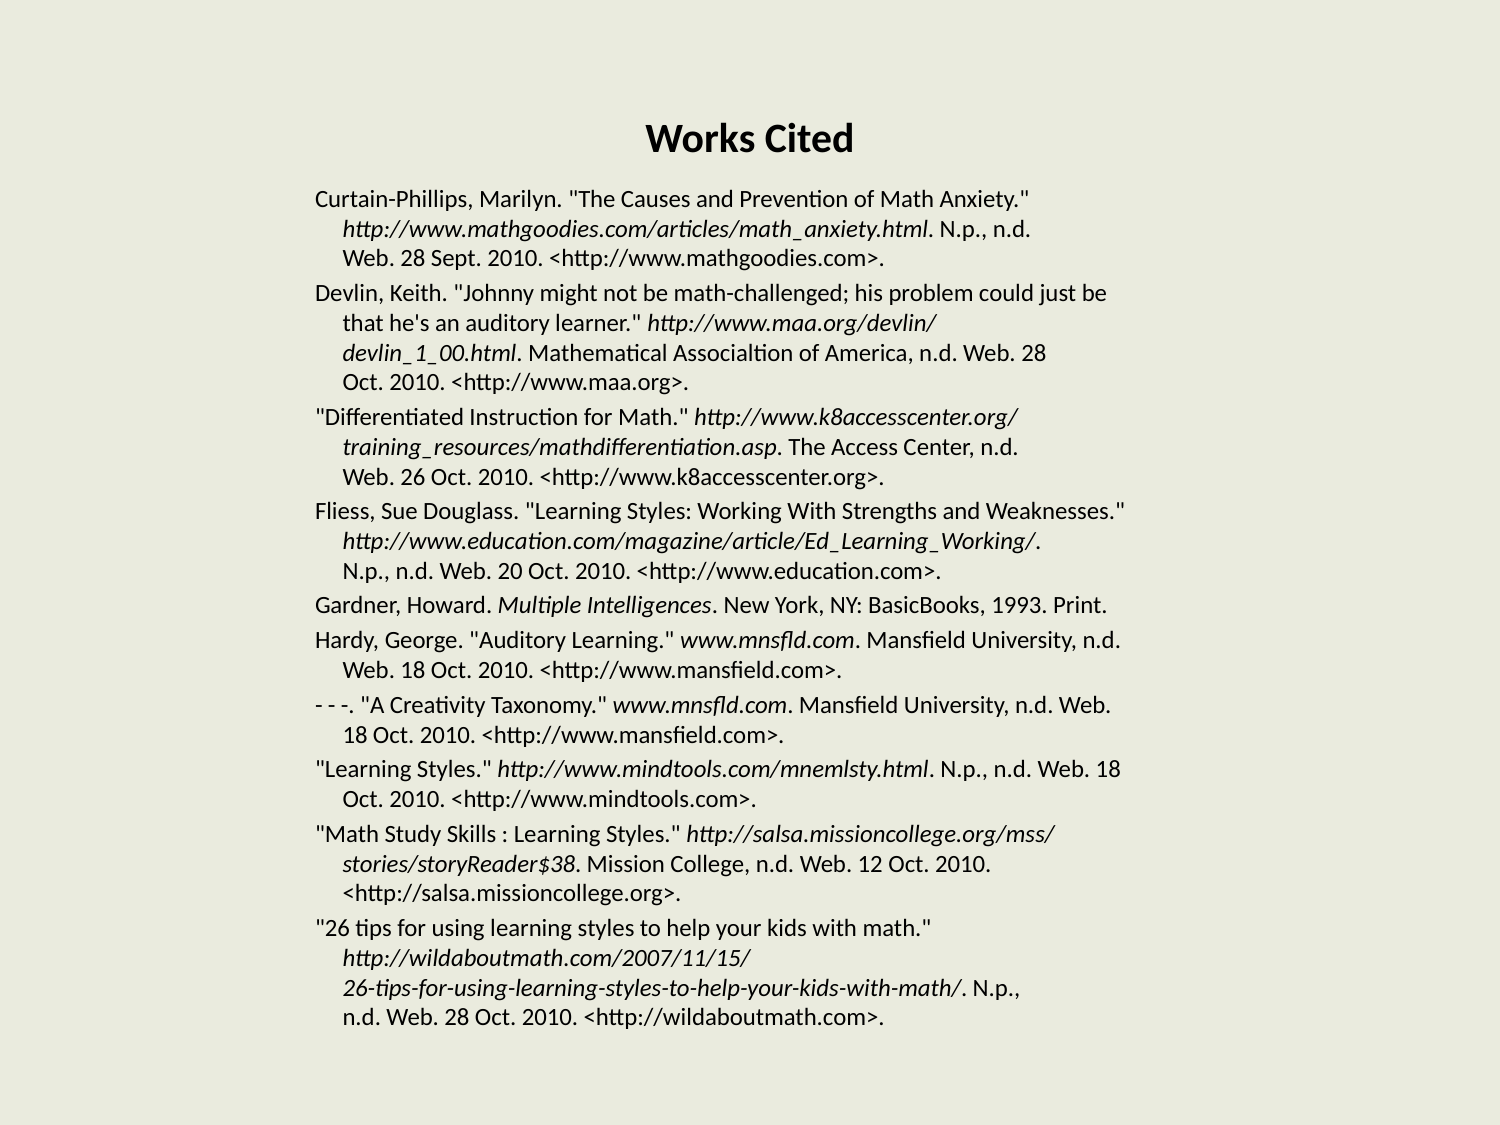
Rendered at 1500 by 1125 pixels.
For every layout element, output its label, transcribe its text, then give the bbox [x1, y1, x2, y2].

title Works Cited [300, 75, 1200, 168]
list Curtain-Phillips, Marilyn. "The Causes and Prevention of Math Anxiety." http://www.mathgoodies.com/articles/math_anxiety.html. N.p., n.d. Web. 28 Sept. 2010. <http://www.mathgoodies.com>. Devlin, Keith. "Johnny might not be math-challenged; his problem could just be that he's an auditory learner." http://www.maa.org/devlin/ devlin_1_00.html. Mathematical Associaltion of America, n.d. Web. 28 Oct. 2010. <http://www.maa.org>. "Differentiated Instruction for Math." http://www.k8accesscenter.org/ training_resources/mathdifferentiation.asp. The Access Center, n.d. Web. 26 Oct. 2010. <http://www.k8accesscenter.org>. Fliess, Sue Douglass. "Learning Styles: Working With Strengths and Weaknesses." http://www.education.com/magazine/article/Ed_Learning_Working/. N.p., n.d. Web. 20 Oct. 2010. <http://www.education.com>. Gardner, Howard. Multiple Intelligences. New York, NY: BasicBooks, 1993. Print. Hardy, George. "Auditory Learning." www.mnsfld.com. Mansfield University, n.d. Web. 18 Oct. 2010. <http://www.mansfield.com>. - - -. "A Creativity Taxonomy." www.mnsfld.com. Mansfield University, n.d. Web. 18 Oct. 2010. <http://www.mansfield.com>. "Learning Styles." http://www.mindtools.com/mnemlsty.html. N.p., n.d. Web. 18 Oct. 2010. <http://www.mindtools.com>. "Math Study Skills : Learning Styles." http://salsa.missioncollege.org/mss/ stories/storyReader$38. Mission College, n.d. Web. 12 Oct. 2010. <http://salsa.missioncollege.org>. "26 tips for using learning styles to help your kids with math." http://wildaboutmath.com/2007/11/15/ 26-tips-for-using-learning-styles-to-help-your-kids-with-math/. N.p., n.d. Web. 28 Oct. 2010. <http://wildaboutmath.com>. [300, 174, 1200, 1050]
